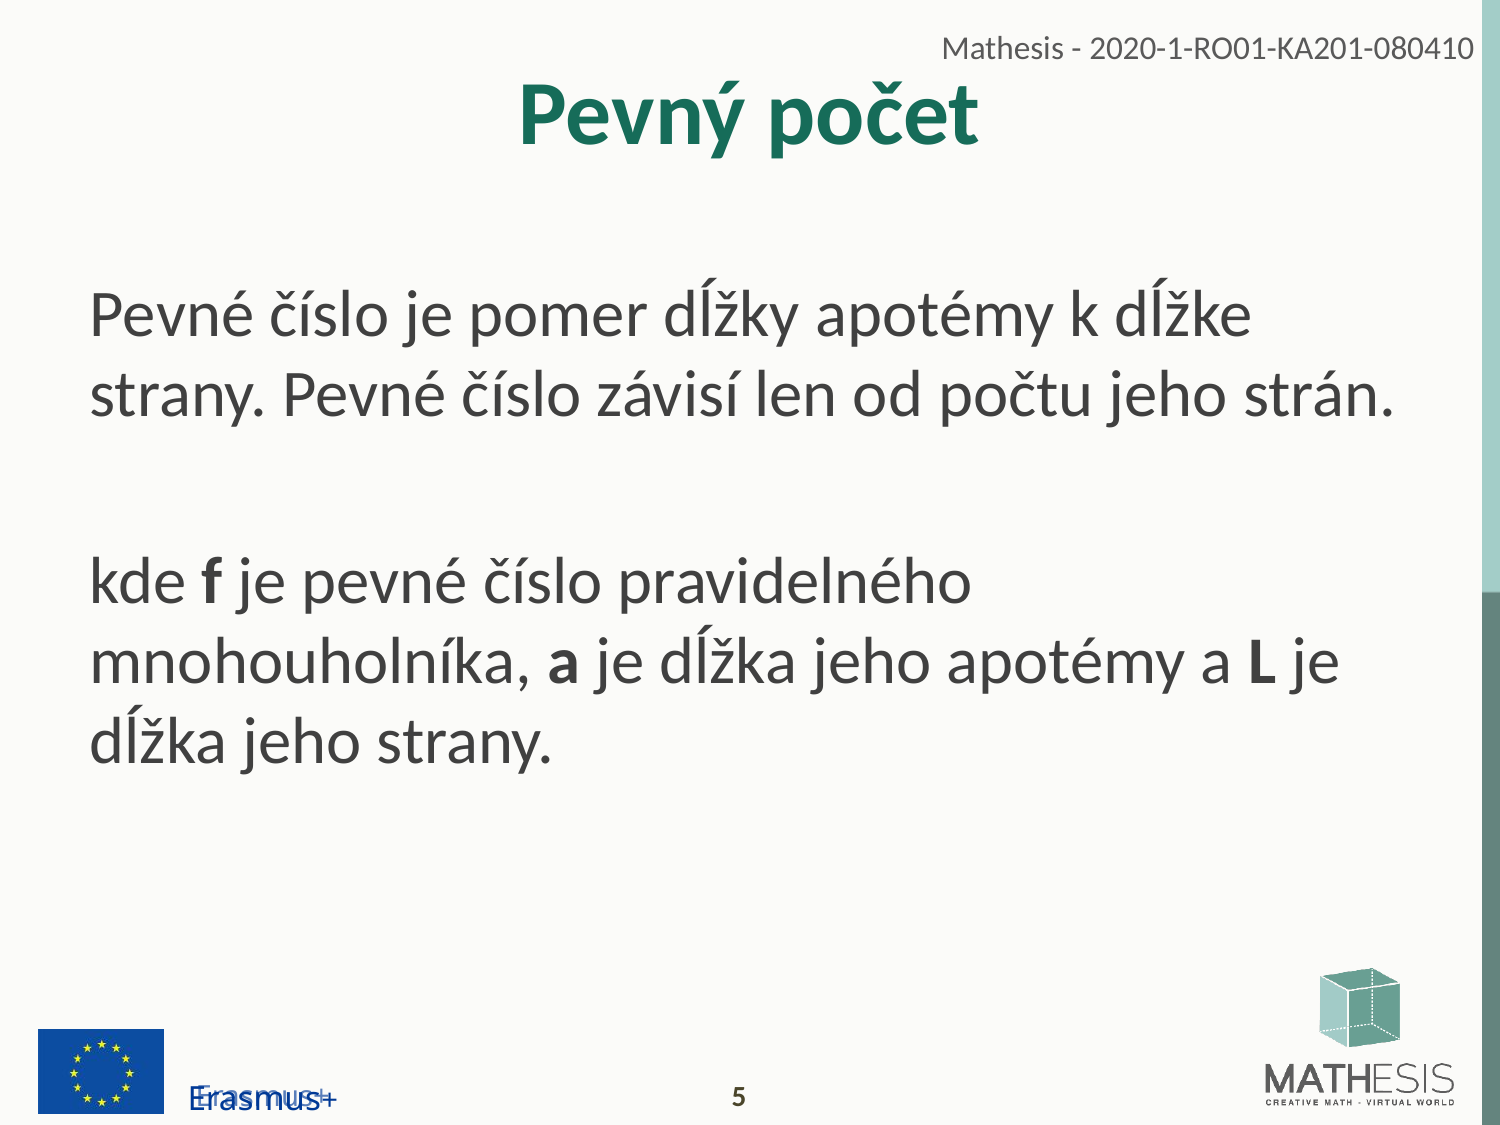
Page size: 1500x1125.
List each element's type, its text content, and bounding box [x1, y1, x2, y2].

title Pevný počet [75, 45, 1425, 233]
picture [38, 1029, 164, 1114]
